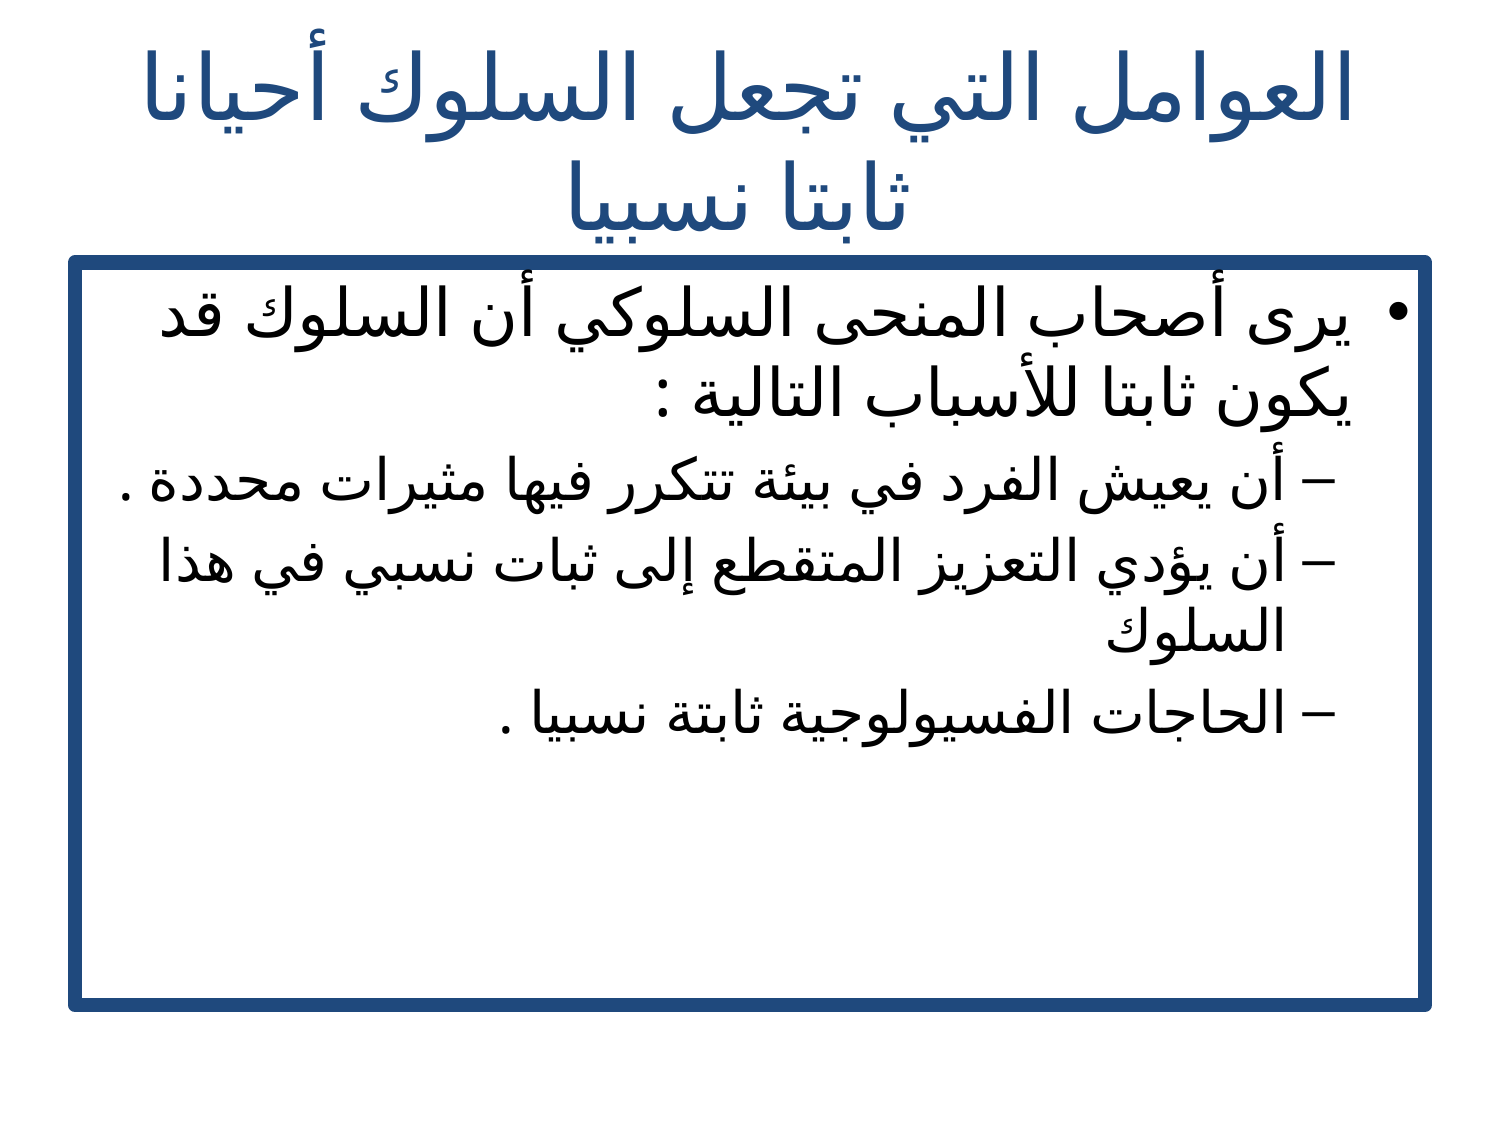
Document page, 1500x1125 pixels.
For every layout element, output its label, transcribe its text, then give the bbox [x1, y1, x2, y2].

title العوامل التي تجعل السلوك أحيانا ثابتا نسبيا [75, 45, 1425, 233]
list يرى أصحاب المنحى السلوكي أن السلوك قد يكون ثابتا للأسباب التالية : أن يعيش الفرد في بيئة تتكرر فيها مثيرات محددة . أن يؤدي التعزيز المتقطع إلى ثبات نسبي في هذا السلوك الحاجات الفسيولوجية ثابتة نسبيا . [75, 262, 1425, 1005]
